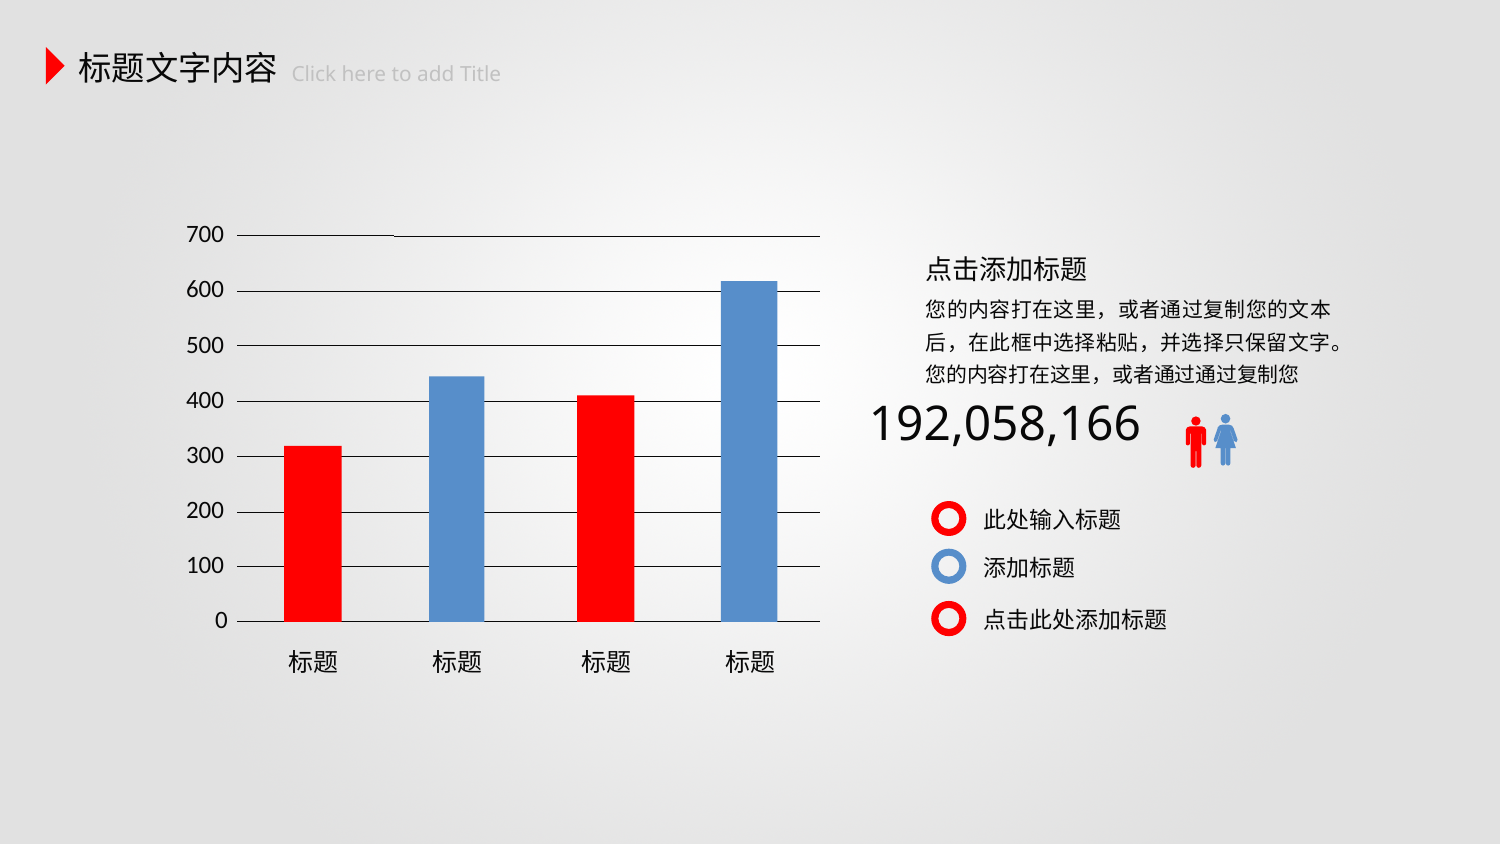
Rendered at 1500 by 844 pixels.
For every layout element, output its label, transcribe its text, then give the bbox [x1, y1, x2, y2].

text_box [176, 212, 820, 682]
text_box 您的内容打在这里，或者通过复制您的文本后，在此框中选择粘贴，并选择只保留文字。您的内容打在这里，或者通过通过复制您 [916, 284, 1341, 392]
text_box [931, 548, 967, 584]
text_box 点击此处添加标题 [974, 601, 1178, 638]
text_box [45, 39, 523, 96]
text_box 192,058,166 [859, 387, 1152, 455]
picture [0, 0, 1500, 844]
text_box 此处输入标题 [974, 500, 1132, 538]
text_box [931, 600, 967, 637]
text_box 点击添加标题 [916, 236, 1101, 286]
text_box 添加标题 [974, 548, 1086, 586]
text_box [931, 501, 967, 536]
text_box [1213, 413, 1238, 466]
text_box [1185, 416, 1207, 468]
